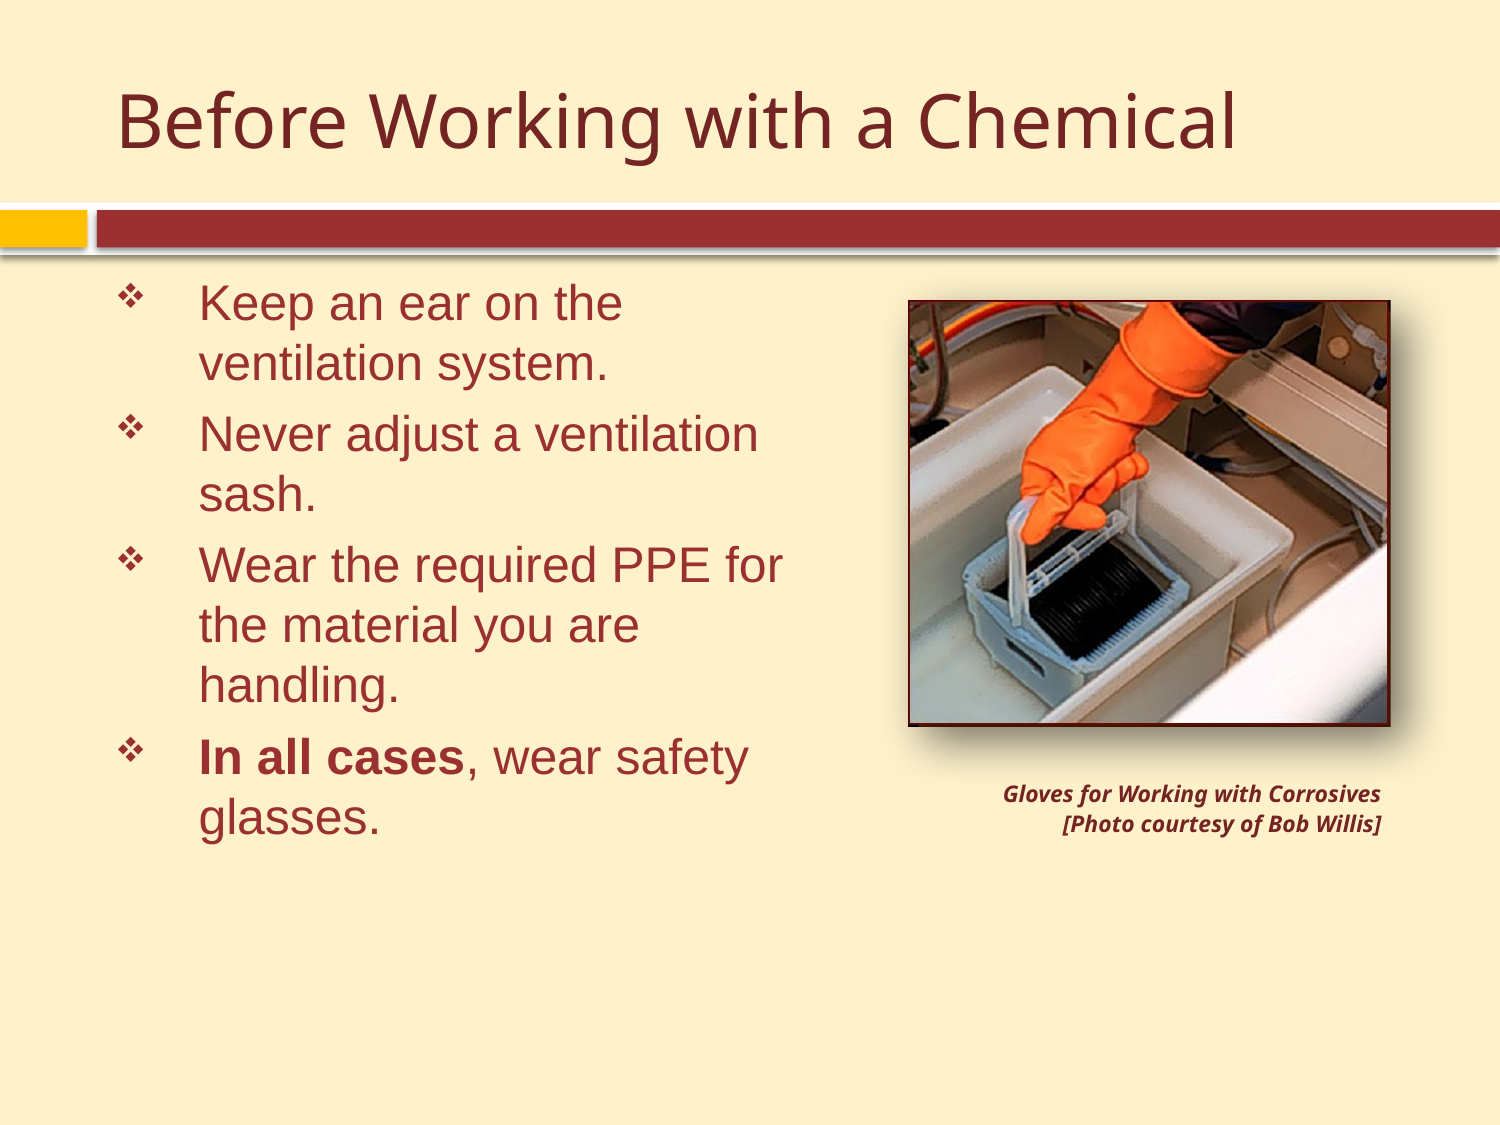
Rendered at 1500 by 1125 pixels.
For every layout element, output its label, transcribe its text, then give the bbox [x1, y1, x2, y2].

title Before Working with a Chemical [100, 37, 1438, 200]
text_box Gloves for Working with Corrosives [Photo courtesy of Bob Willis] [896, 772, 1397, 845]
picture [907, 299, 1391, 727]
list Keep an ear on the ventilation system. Never adjust a ventilation sash. Wear the required PPE for the material you are handling. In all cases, wear safety glasses. [100, 262, 871, 1000]
